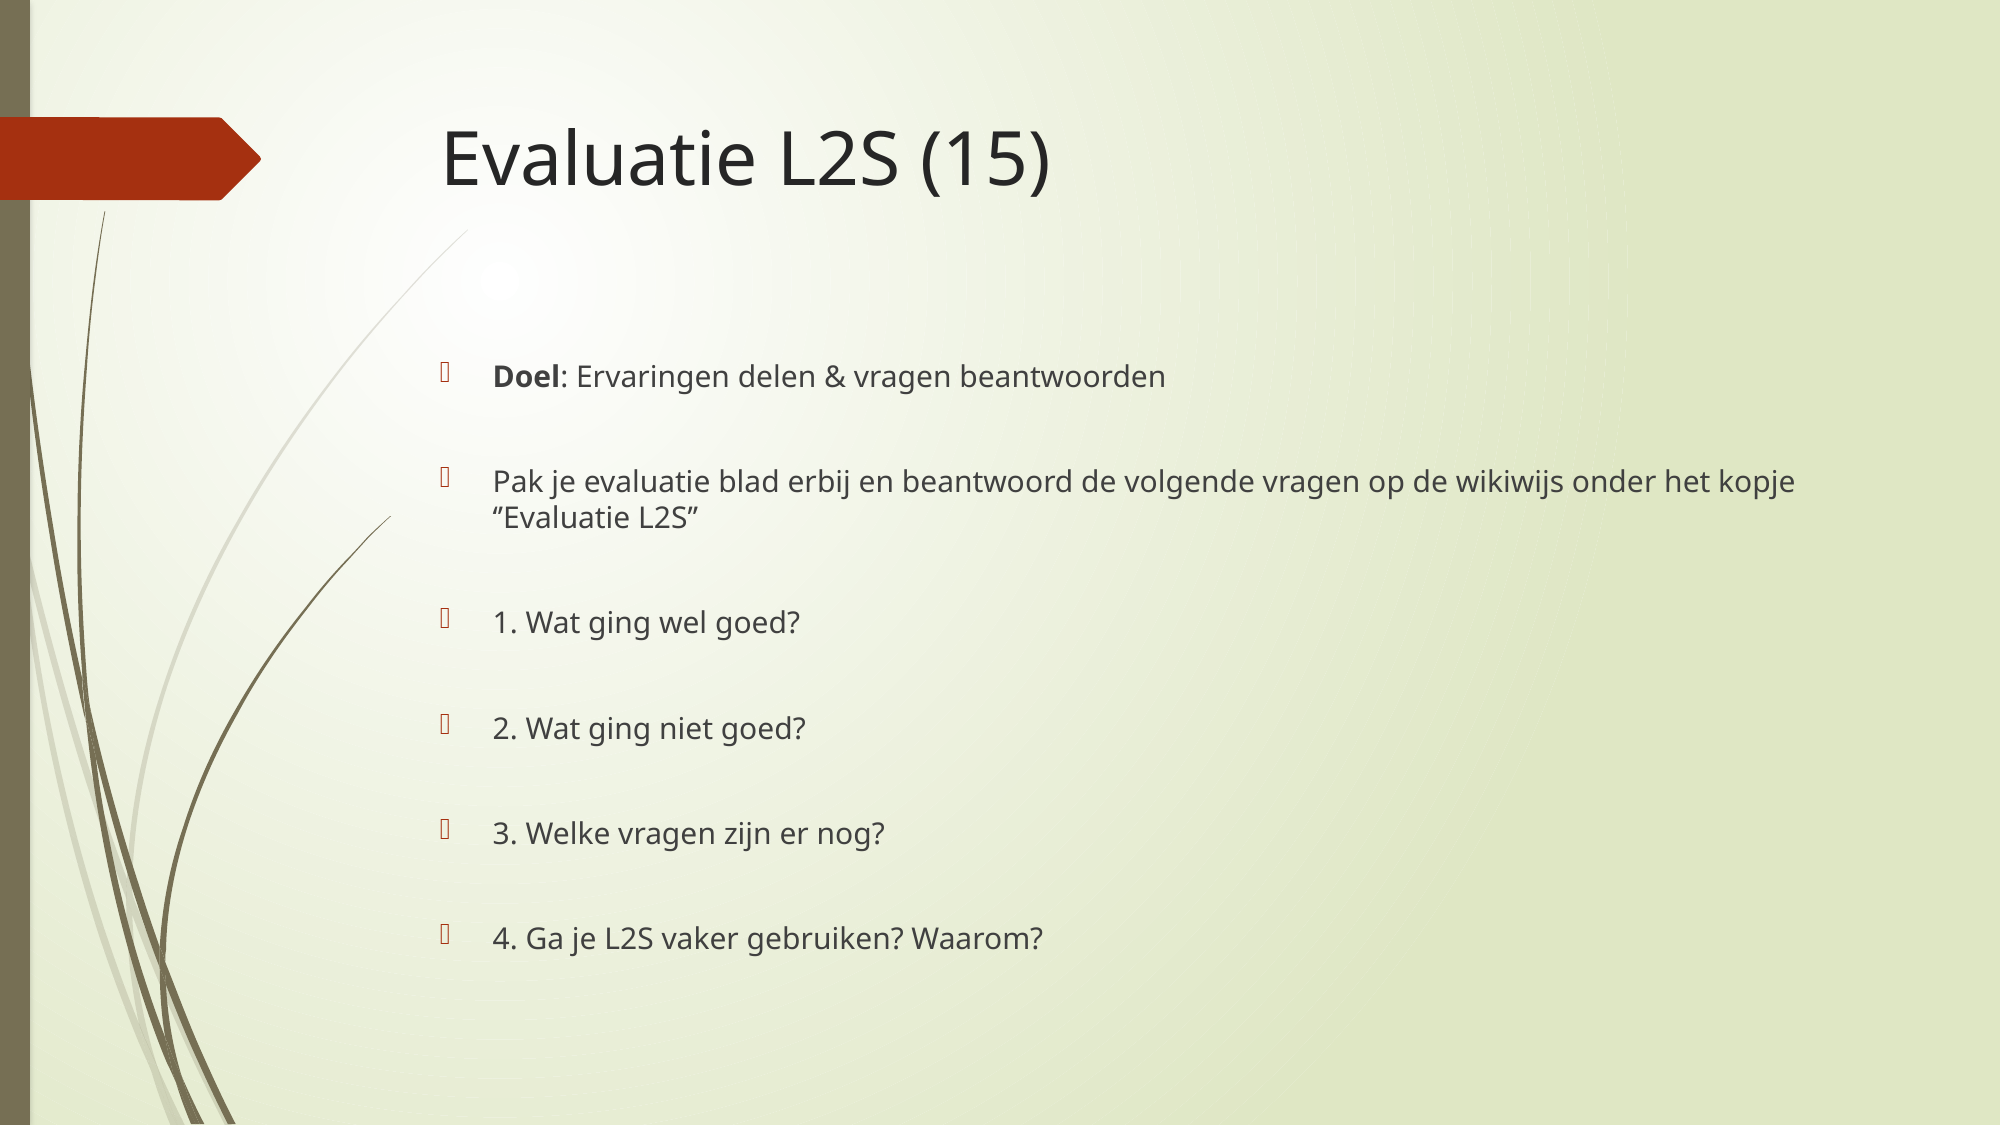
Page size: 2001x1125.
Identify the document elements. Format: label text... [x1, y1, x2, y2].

list Doel: Ervaringen delen & vragen beantwoorden Pak je evaluatie blad erbij en beantwoord de volgende vragen op de wikiwijs onder het kopje ‘’Evaluatie L2S’’ 1. Wat ging wel goed? 2. Wat ging niet goed? 3. Welke vragen zijn er nog? 4. Ga je L2S vaker gebruiken? Waarom? [424, 350, 1888, 970]
title Evaluatie L2S (15) [425, 102, 1888, 313]
